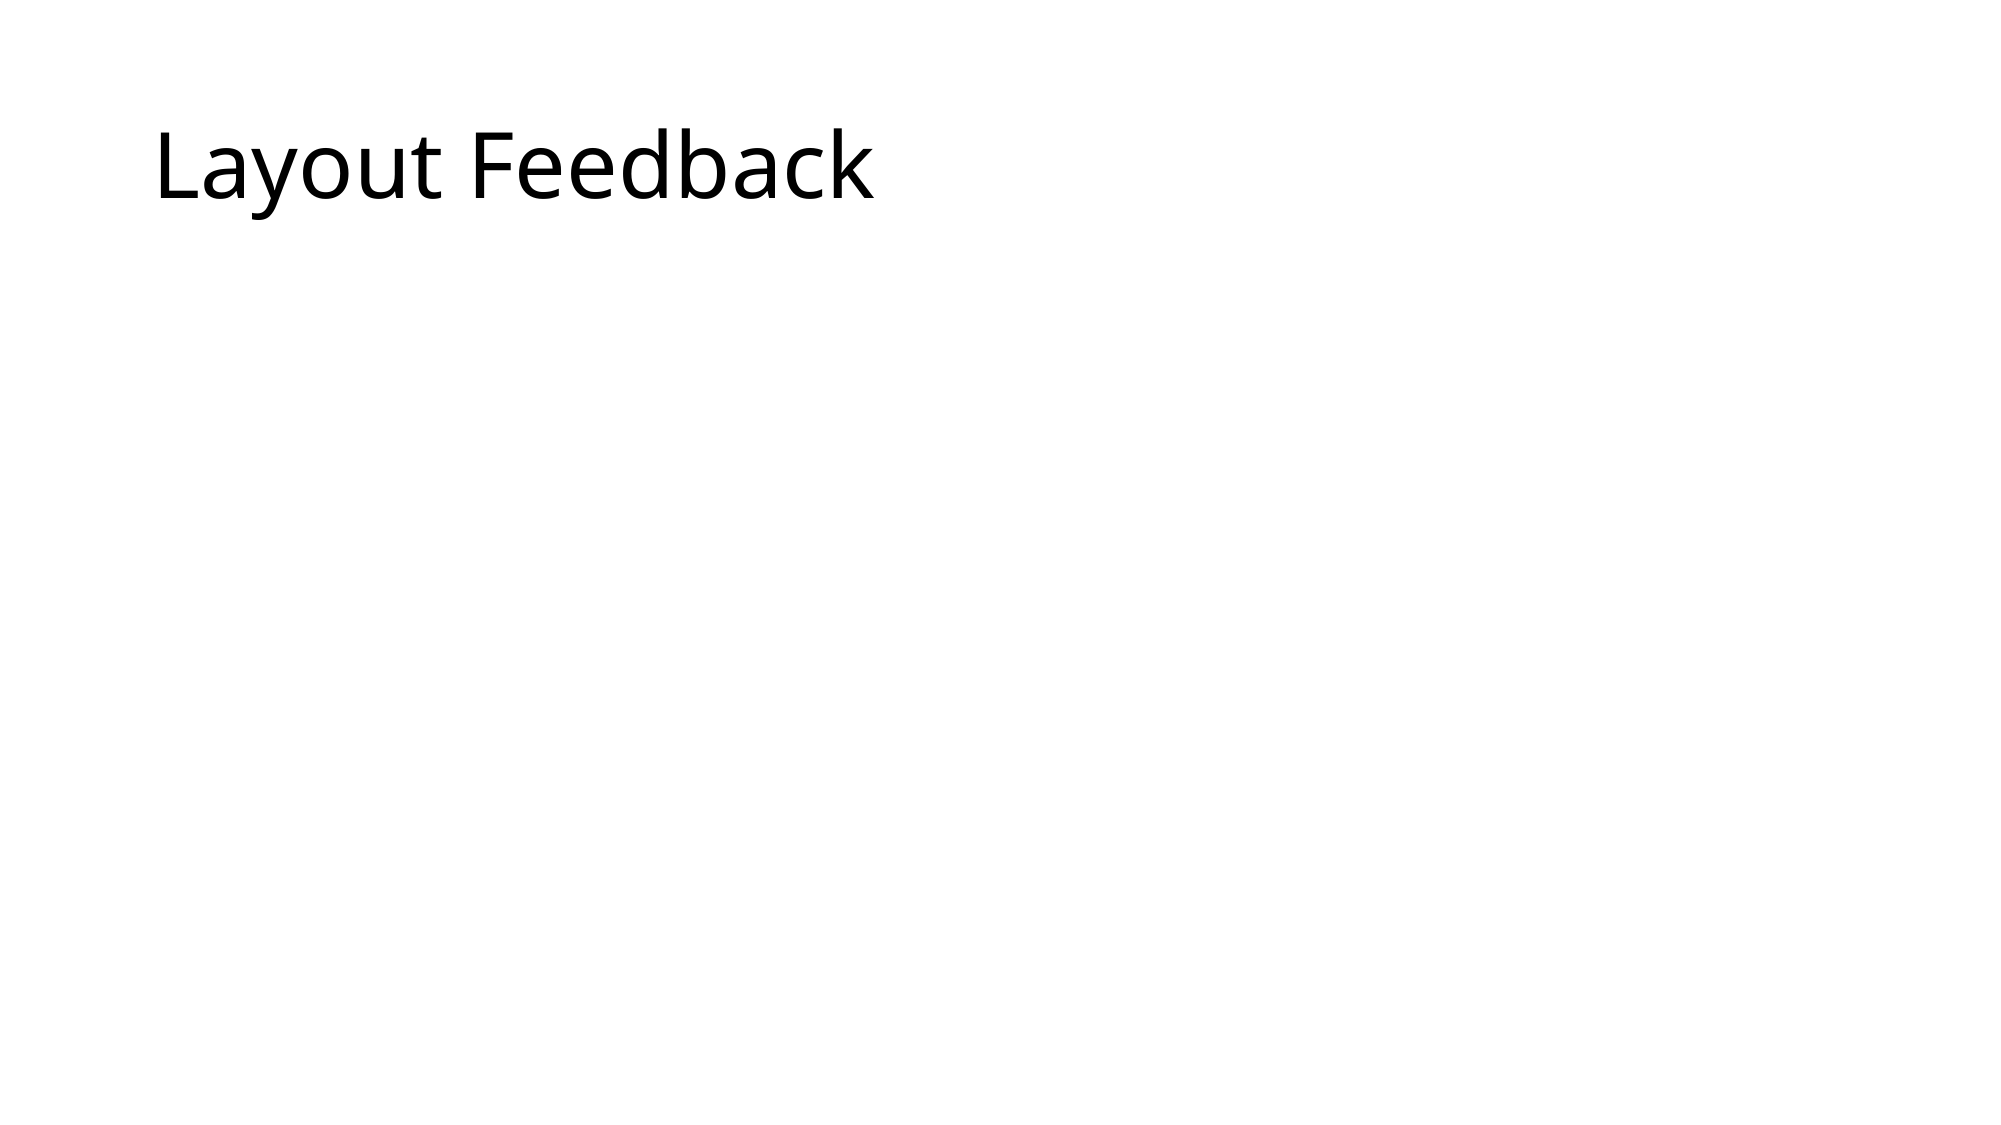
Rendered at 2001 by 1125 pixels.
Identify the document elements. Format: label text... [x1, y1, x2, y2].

title Layout Feedback [137, 59, 1863, 278]
